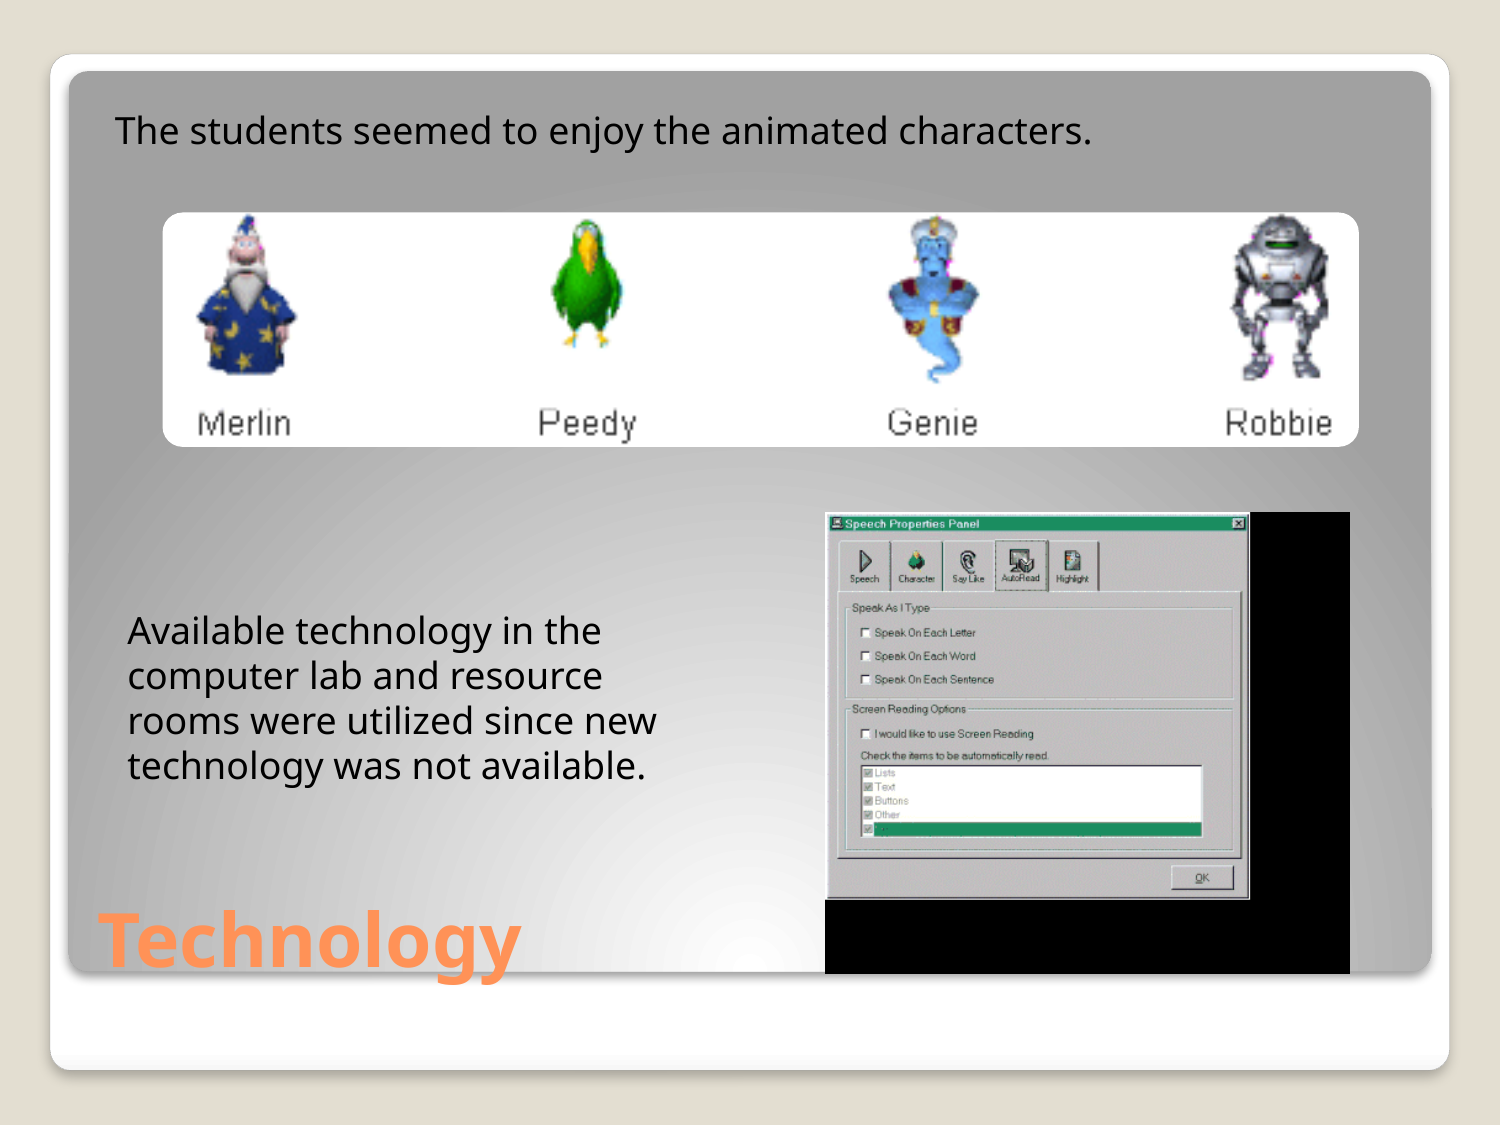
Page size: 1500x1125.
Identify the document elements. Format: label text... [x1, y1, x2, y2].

text_box Available technology in the computer lab and resource rooms were utilized since new technology was not available. [112, 599, 713, 795]
text_box The students seemed to enjoy the animated characters. [99, 99, 1250, 160]
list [162, 212, 1360, 448]
title Technology [82, 817, 1425, 990]
picture [824, 512, 1351, 974]
